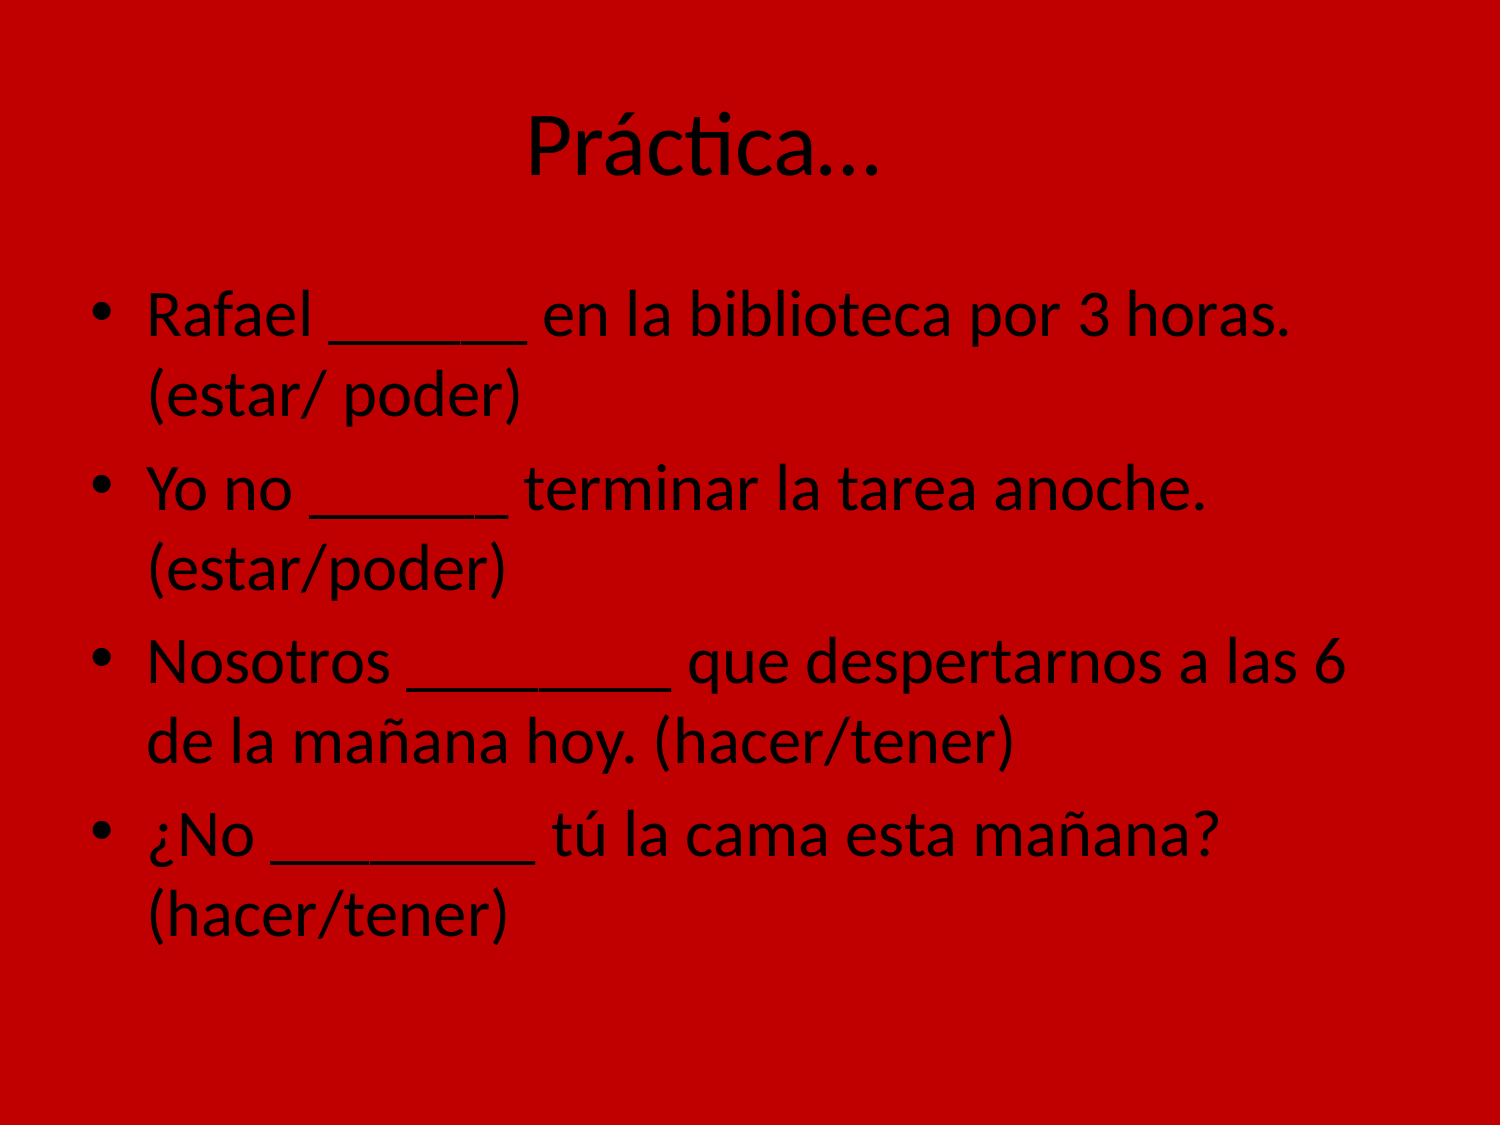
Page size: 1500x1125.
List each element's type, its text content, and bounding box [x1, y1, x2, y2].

title Práctica… [75, 45, 1425, 233]
list Rafael ______ en la biblioteca por 3 horas. (estar/ poder) Yo no ______ terminar la tarea anoche. (estar/poder) Nosotros ________ que despertarnos a las 6 de la mañana hoy. (hacer/tener) ¿No ________ tú la cama esta mañana? (hacer/tener) [75, 262, 1425, 1005]
